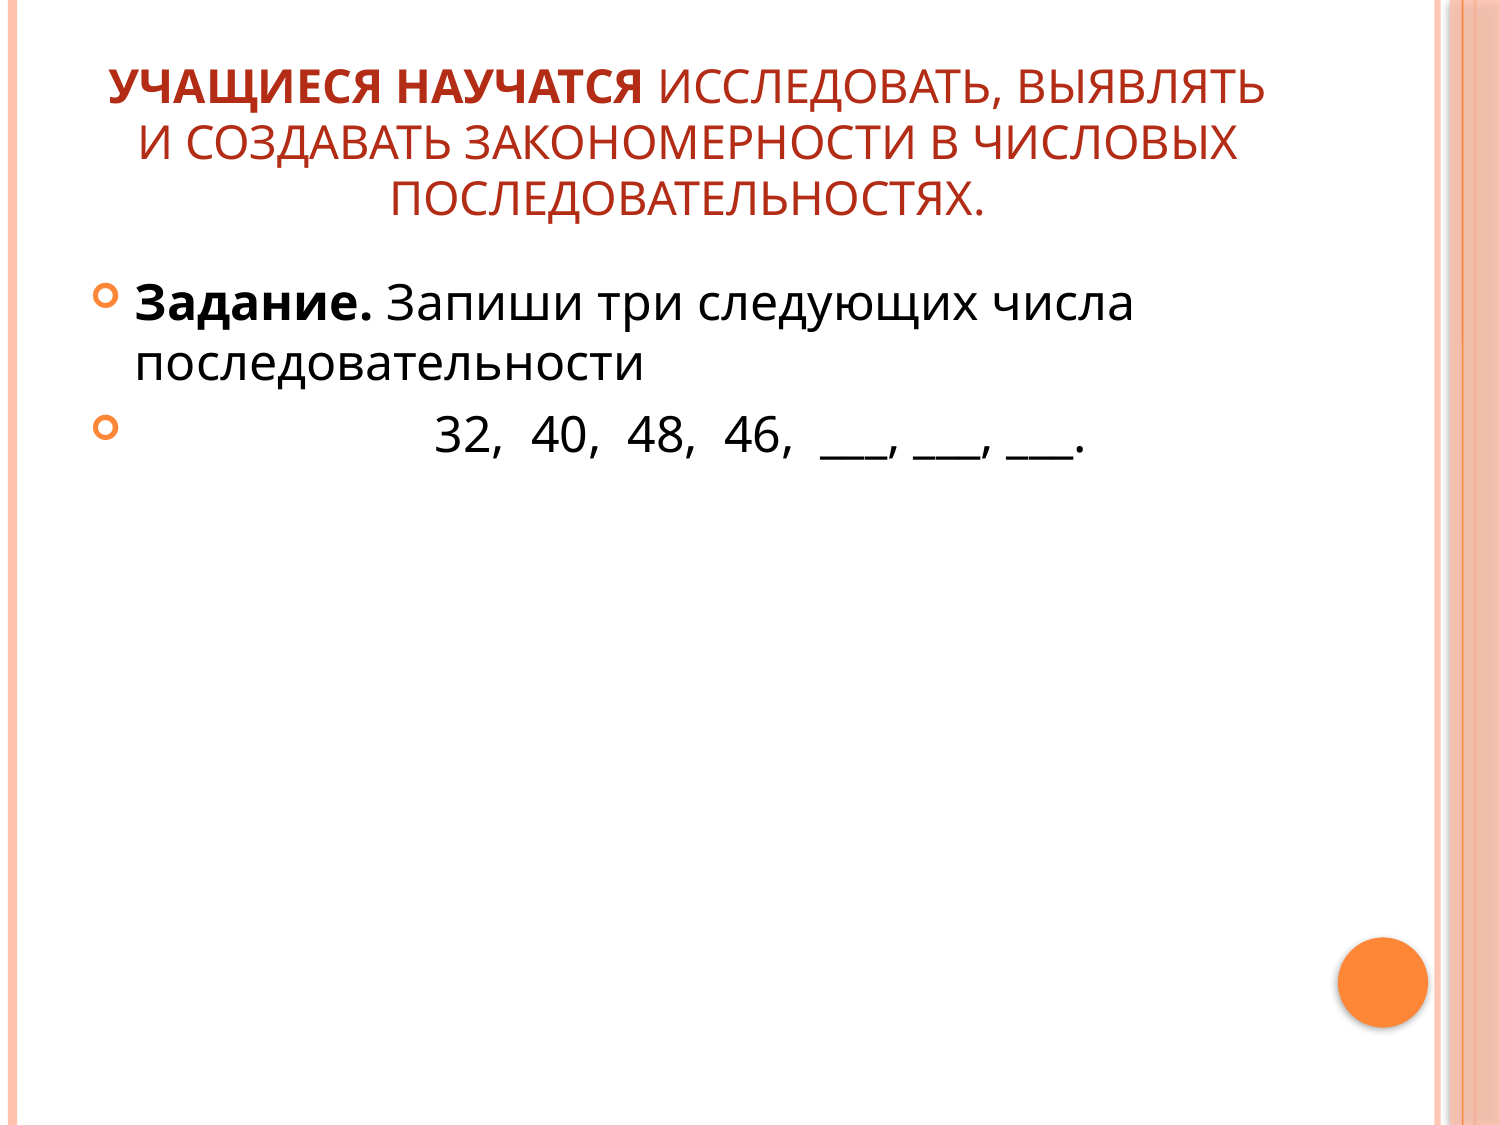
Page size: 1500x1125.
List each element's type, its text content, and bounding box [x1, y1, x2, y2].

list Задание. Запиши три следующих числа последовательности 32, 40, 48, 46, ___, ___, ___. [74, 262, 1301, 1063]
title Учащиеся научатся исследовать, выявлять и создавать закономерности в числовых последовательностях. [75, 45, 1300, 233]
